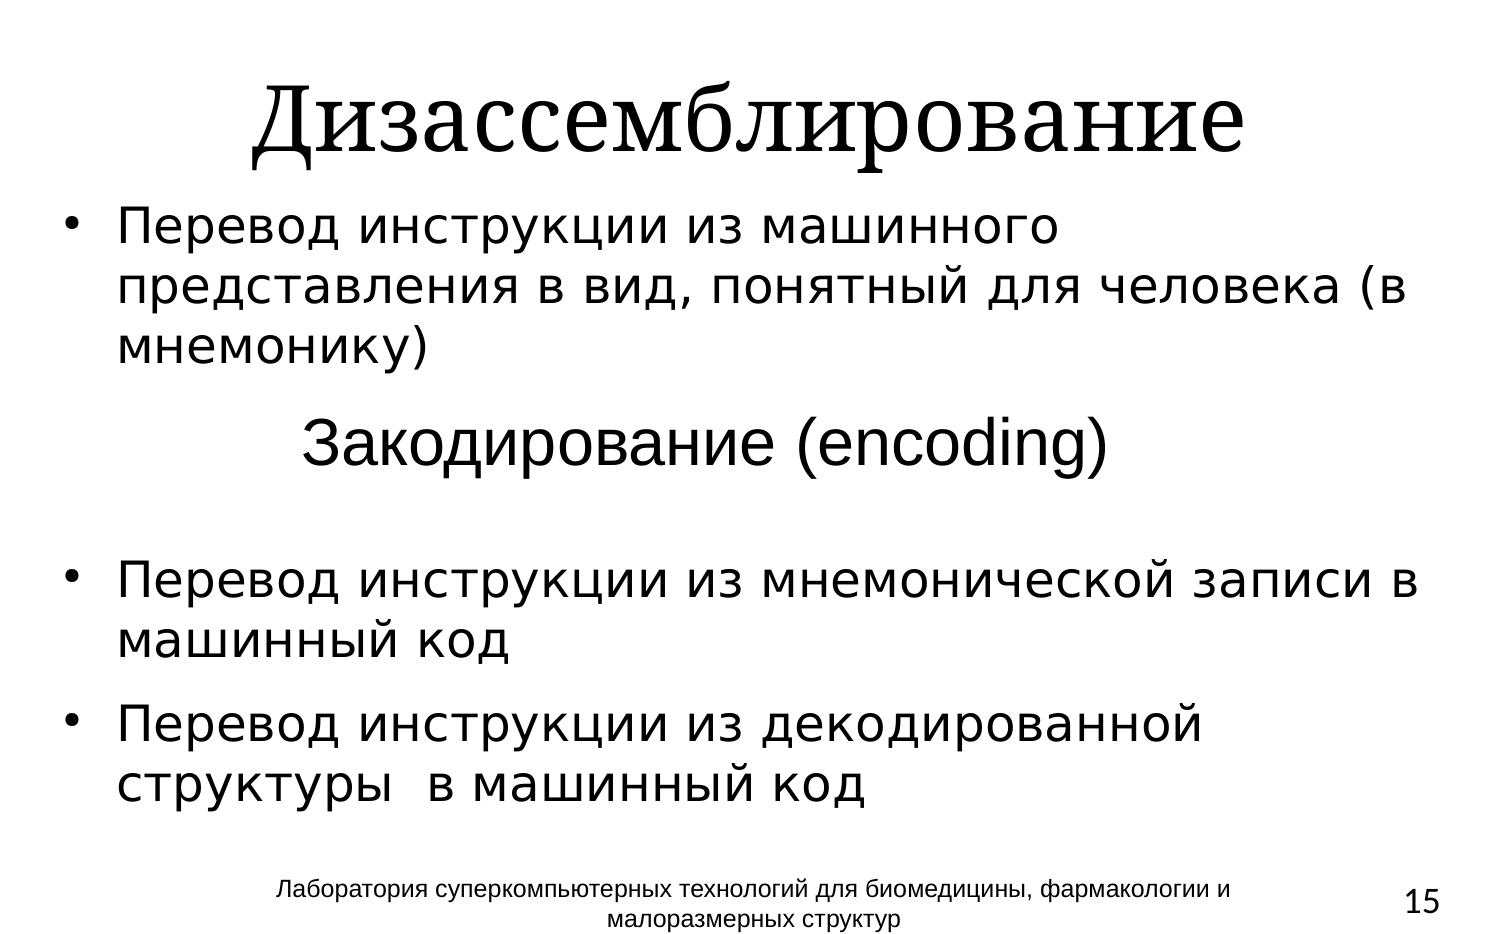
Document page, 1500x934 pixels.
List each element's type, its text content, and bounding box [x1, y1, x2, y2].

text_box 15 [1387, 868, 1473, 918]
list Перевод инструкции из машинного представления в вид, понятный для человека (в мнемонику) [45, 193, 1453, 414]
title Закодирование (encoding) [75, 391, 1425, 547]
title Дизассемблирование [75, 37, 1425, 193]
text_box Лаборатория суперкомпьютерных технологий для биомедицины, фармакологии и малоразмерных структур [171, 864, 1338, 915]
list Перевод инструкции из мнемонической записи в машинный код Перевод инструкции из декодированной структуры в машинный код [45, 547, 1430, 839]
